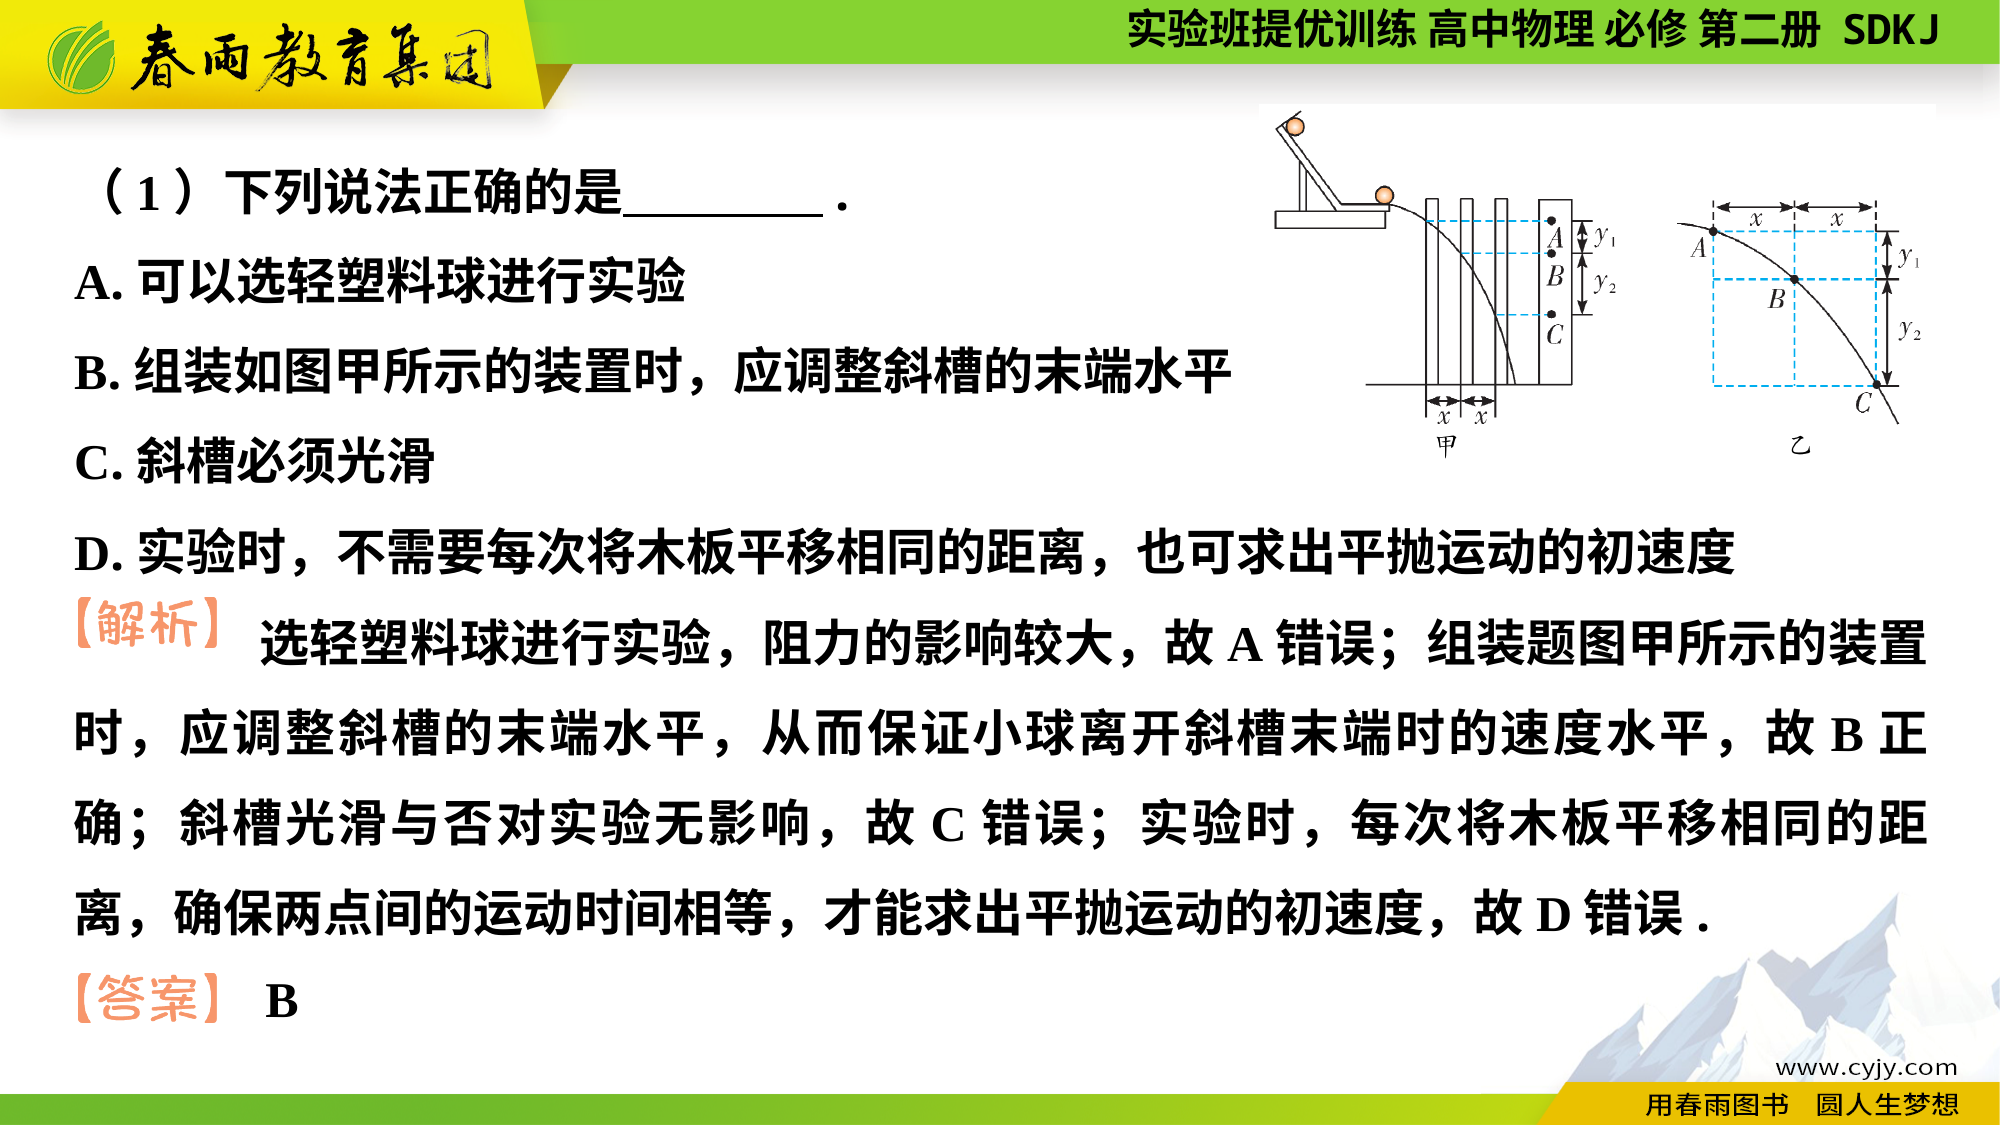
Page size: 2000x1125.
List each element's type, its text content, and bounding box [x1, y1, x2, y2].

text_box 选轻塑料球进行实验，阻力的影响较大，故A错误；组装题图甲所示的装置时，应调整斜槽的末端水平，从而保证小球离开斜槽末端时的速度水平，故B正确；斜槽光滑与否对实验无影响，故C错误；实验时，每次将木板平移相同的距离，确保两点间的运动时间相等，才能求出平抛运动的初速度，故D错误. [59, 574, 1944, 949]
list （1）下列说法正确的是 . A.可以选轻塑料球进行实验 B.组装如图甲所示的装置时，应调整斜槽的末端水平 C.斜槽必须光滑 D.实验时，不需要每次将木板平移相同的距离，也可求出平抛运动的初速度 [59, 122, 1944, 574]
text_box B [250, 960, 376, 1035]
picture [0, 0, 2000, 1125]
